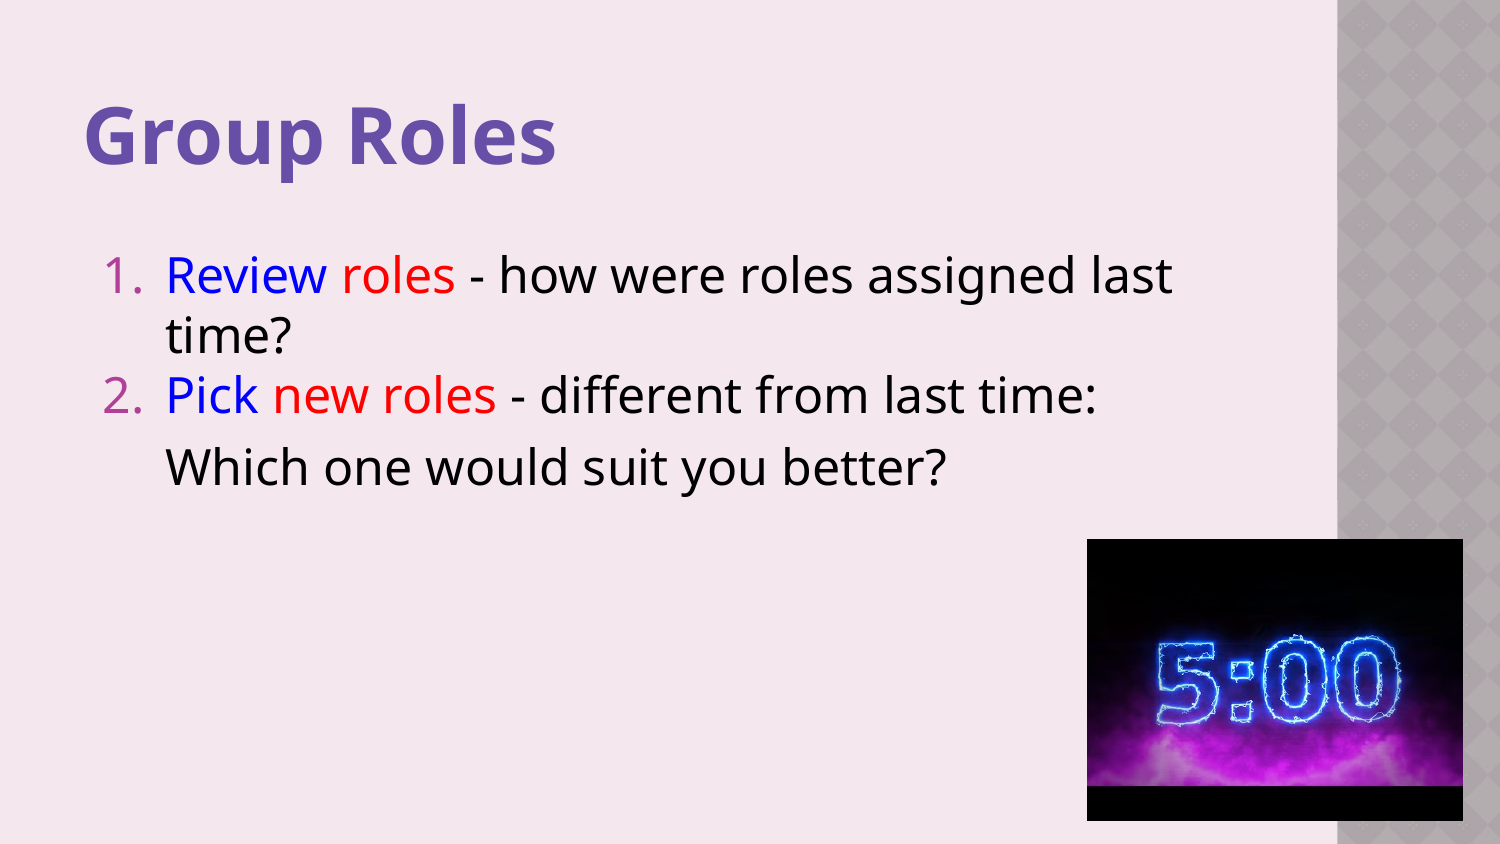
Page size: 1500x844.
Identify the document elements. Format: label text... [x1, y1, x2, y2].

list Review roles - how were roles assigned last time? Pick new roles - different from last time: Which one would suit you better? [75, 235, 1263, 832]
picture [1087, 539, 1463, 821]
title Group Roles [75, 39, 1263, 181]
